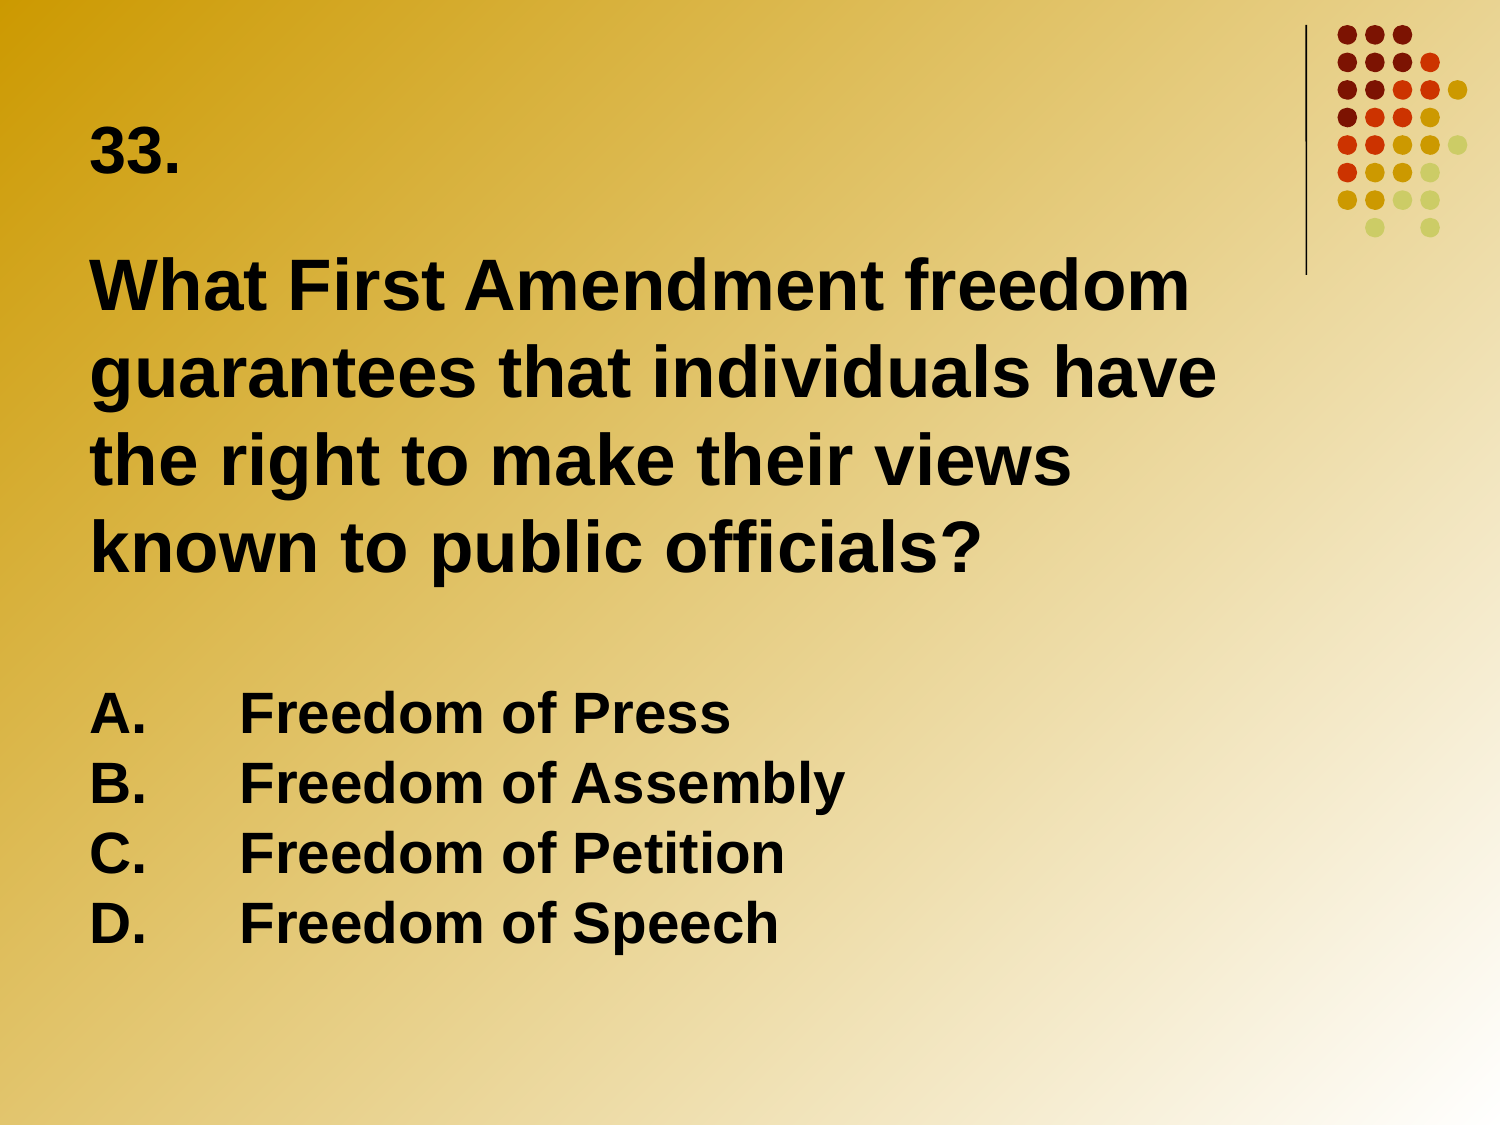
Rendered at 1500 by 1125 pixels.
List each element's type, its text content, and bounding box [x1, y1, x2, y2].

text_box What First Amendment freedom guarantees that individuals have the right to make their views known to public officials? A. Freedom of Press B. Freedom of Assembly C. Freedom of Petition D. Freedom of Speech [75, 749, 1313, 963]
text_box 33. [75, 99, 275, 195]
